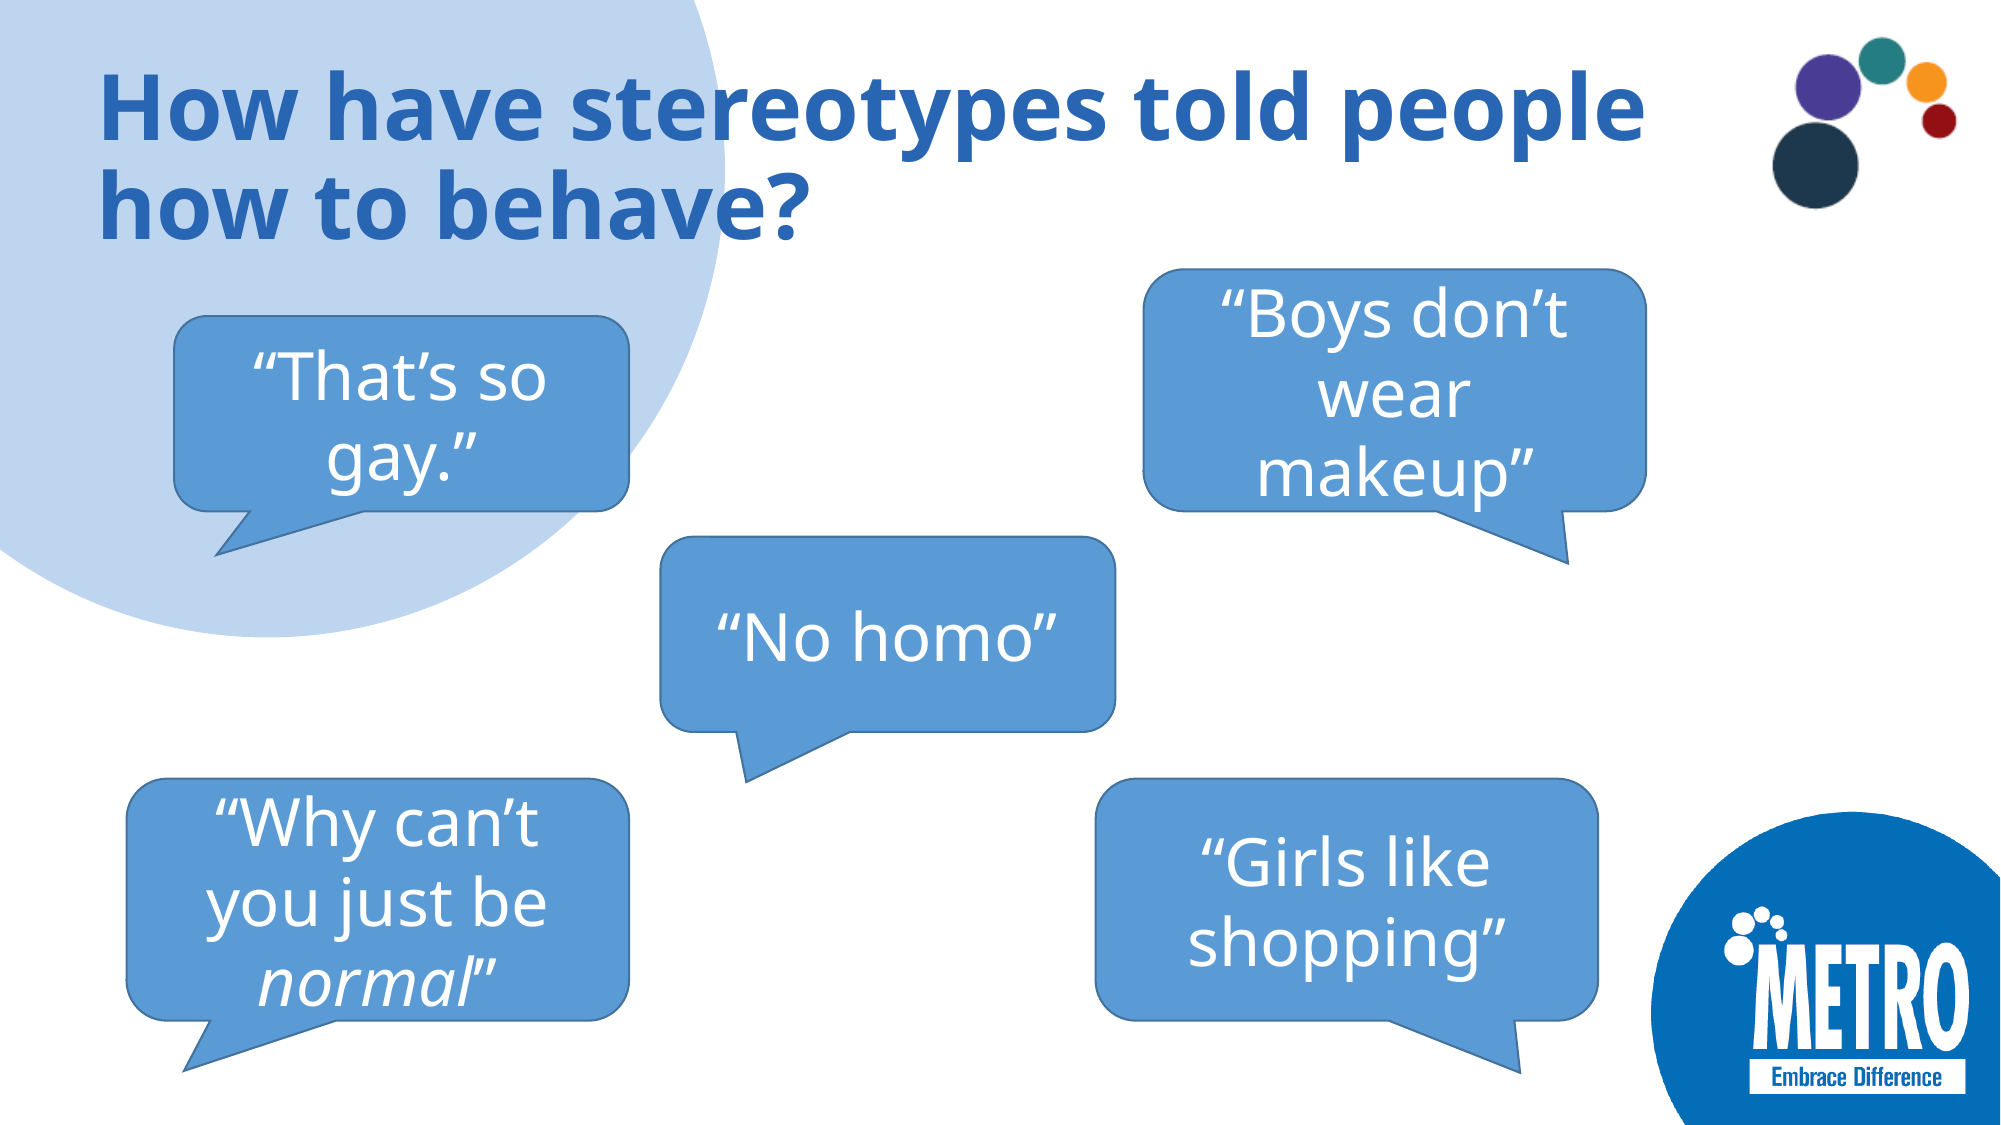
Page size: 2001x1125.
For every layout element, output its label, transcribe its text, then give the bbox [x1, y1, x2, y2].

text_box “That’s so gay.” [172, 315, 631, 557]
title How have stereotypes told people how to behave? [81, 51, 1729, 270]
picture [1759, 31, 1964, 215]
text_box “Why can’t you just be normal” [125, 777, 631, 1073]
text_box “Boys don’t wear makeup” [1142, 268, 1648, 566]
text_box “No homo” [659, 535, 1117, 784]
text_box “Girls like shopping” [1094, 777, 1600, 1075]
picture [1651, 811, 2001, 1125]
